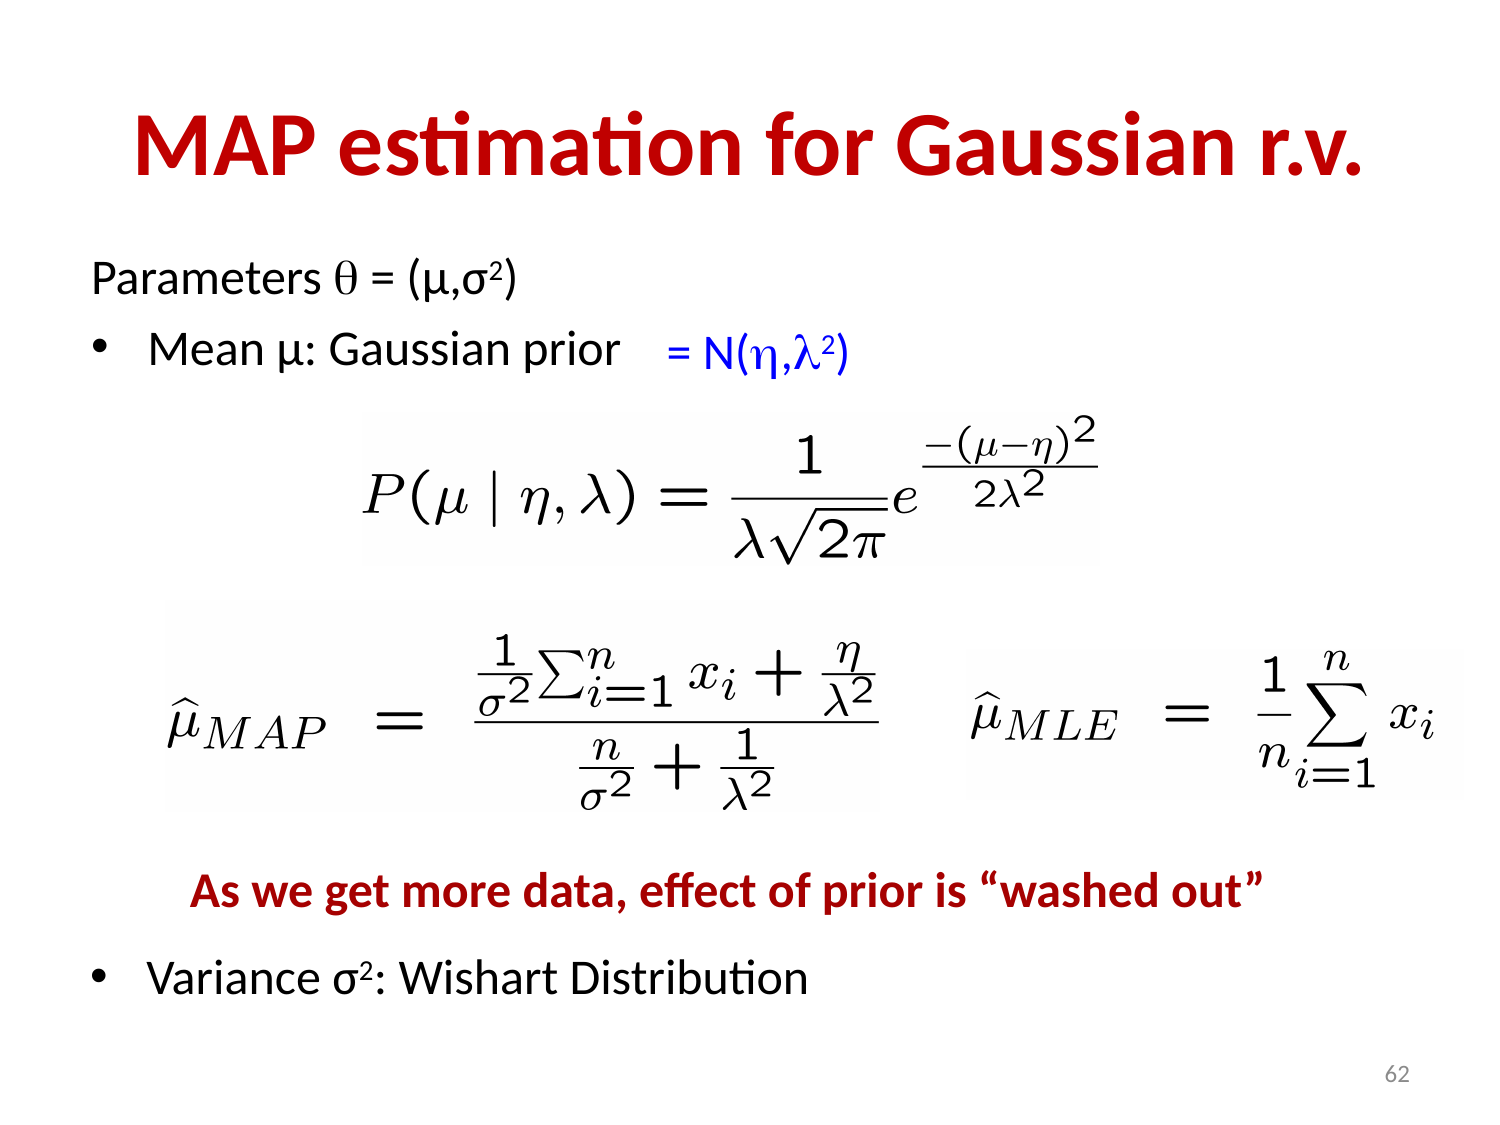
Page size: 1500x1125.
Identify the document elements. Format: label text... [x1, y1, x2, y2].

text_box As we get more data, effect of prior is “washed out” [175, 849, 1282, 925]
slide_number 62 [1074, 1042, 1425, 1103]
picture [149, 599, 880, 812]
picture [362, 412, 1101, 566]
text_box Parameters  = (μ,σ2) Mean μ: Gaussian prior Variance σ2: Wishart Distribution [74, 237, 1425, 1100]
title MAP estimation for Gaussian r.v. [75, 45, 1425, 233]
text_box = N(h,l2) [651, 311, 866, 387]
picture [962, 649, 1464, 801]
